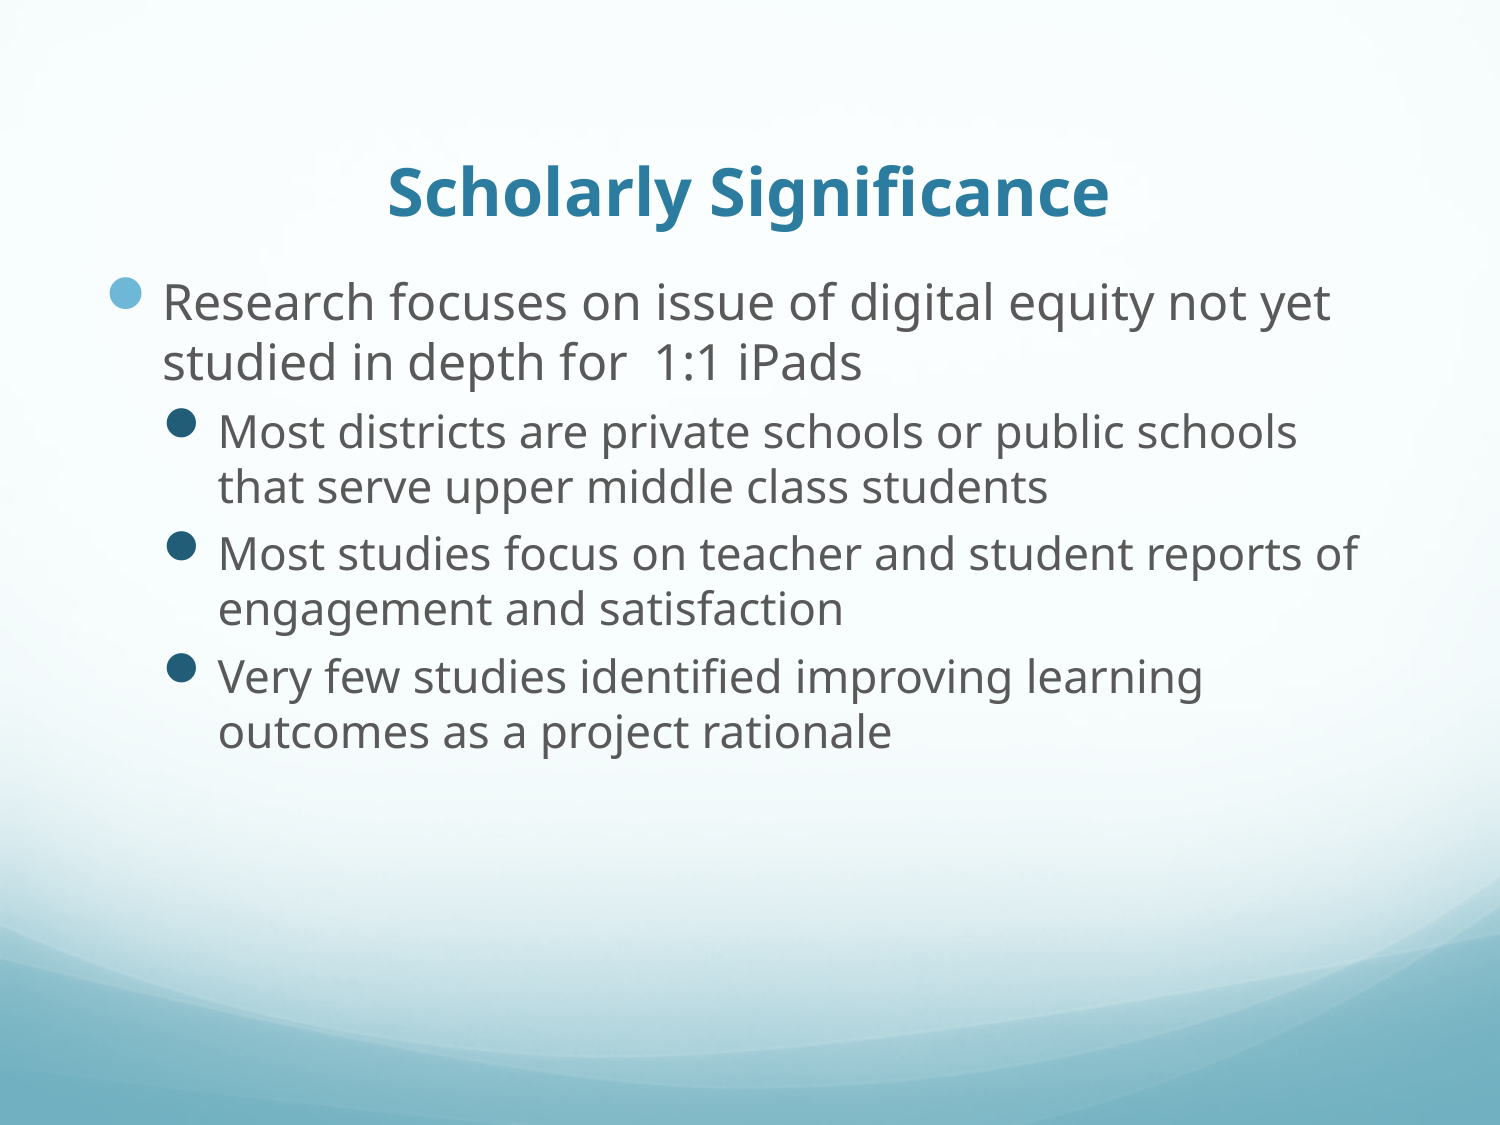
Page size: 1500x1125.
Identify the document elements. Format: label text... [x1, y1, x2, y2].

list Research focuses on issue of digital equity not yet studied in depth for 1:1 iPads Most districts are private schools or public schools that serve upper middle class students Most studies focus on teacher and student reports of engagement and satisfaction Very few studies identified improving learning outcomes as a project rationale [90, 262, 1410, 975]
title Scholarly Significance [90, 17, 1410, 237]
